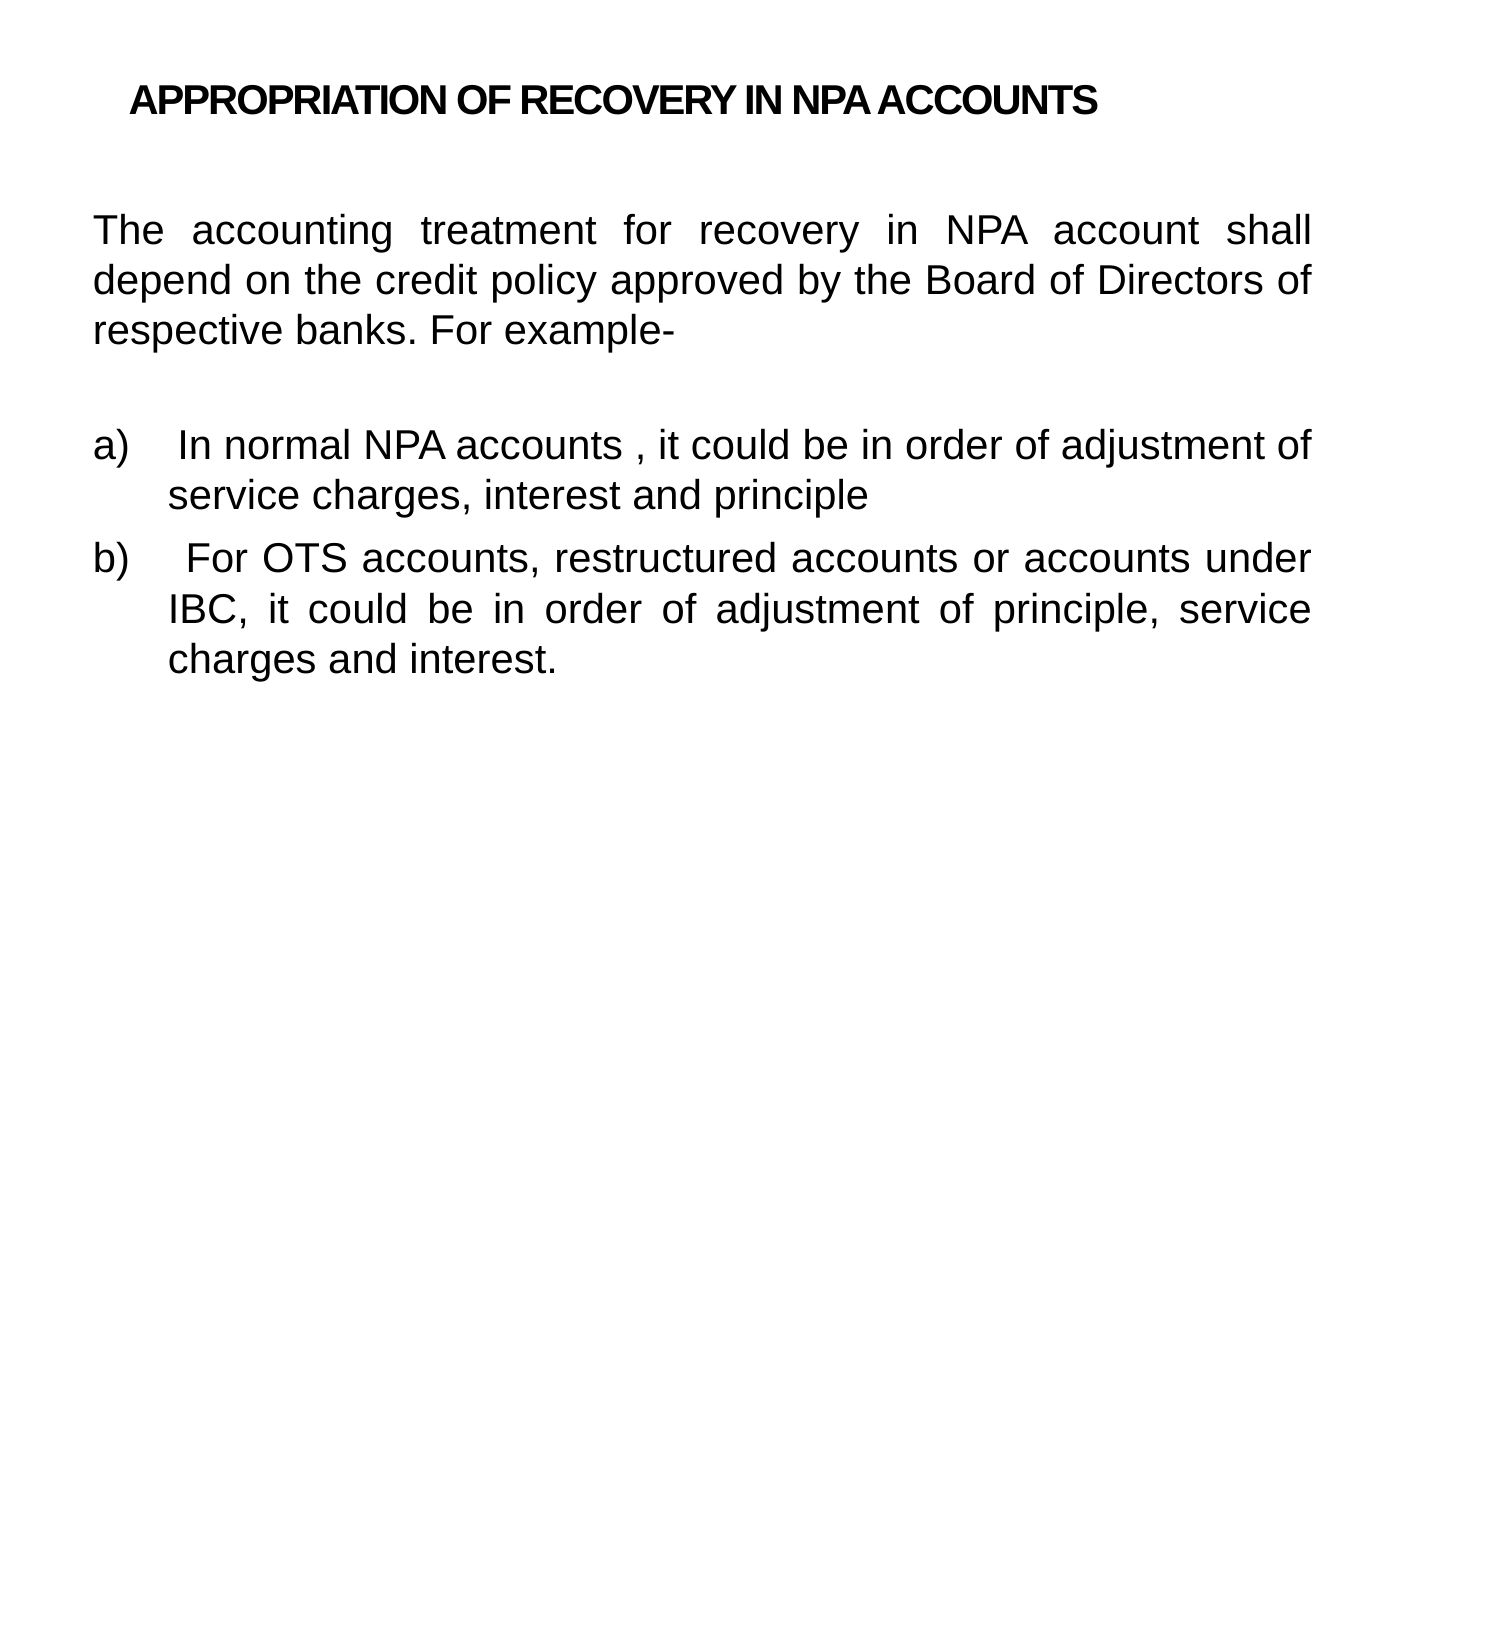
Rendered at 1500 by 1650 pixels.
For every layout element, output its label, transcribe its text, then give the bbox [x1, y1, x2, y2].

text_box The accounting treatment for recovery in NPA account shall depend on the credit policy approved by the Board of Directors of respective banks. For example- a) In normal NPA accounts , it could be in order of adjustment of service charges, interest and principle b) For OTS accounts, restructured accounts or accounts under IBC, it could be in order of adjustment of principle, service charges and interest. [90, 202, 1315, 716]
text_box APPROPRIATION OF RECOVERY IN NPA ACCOUNTS [124, 72, 1252, 110]
